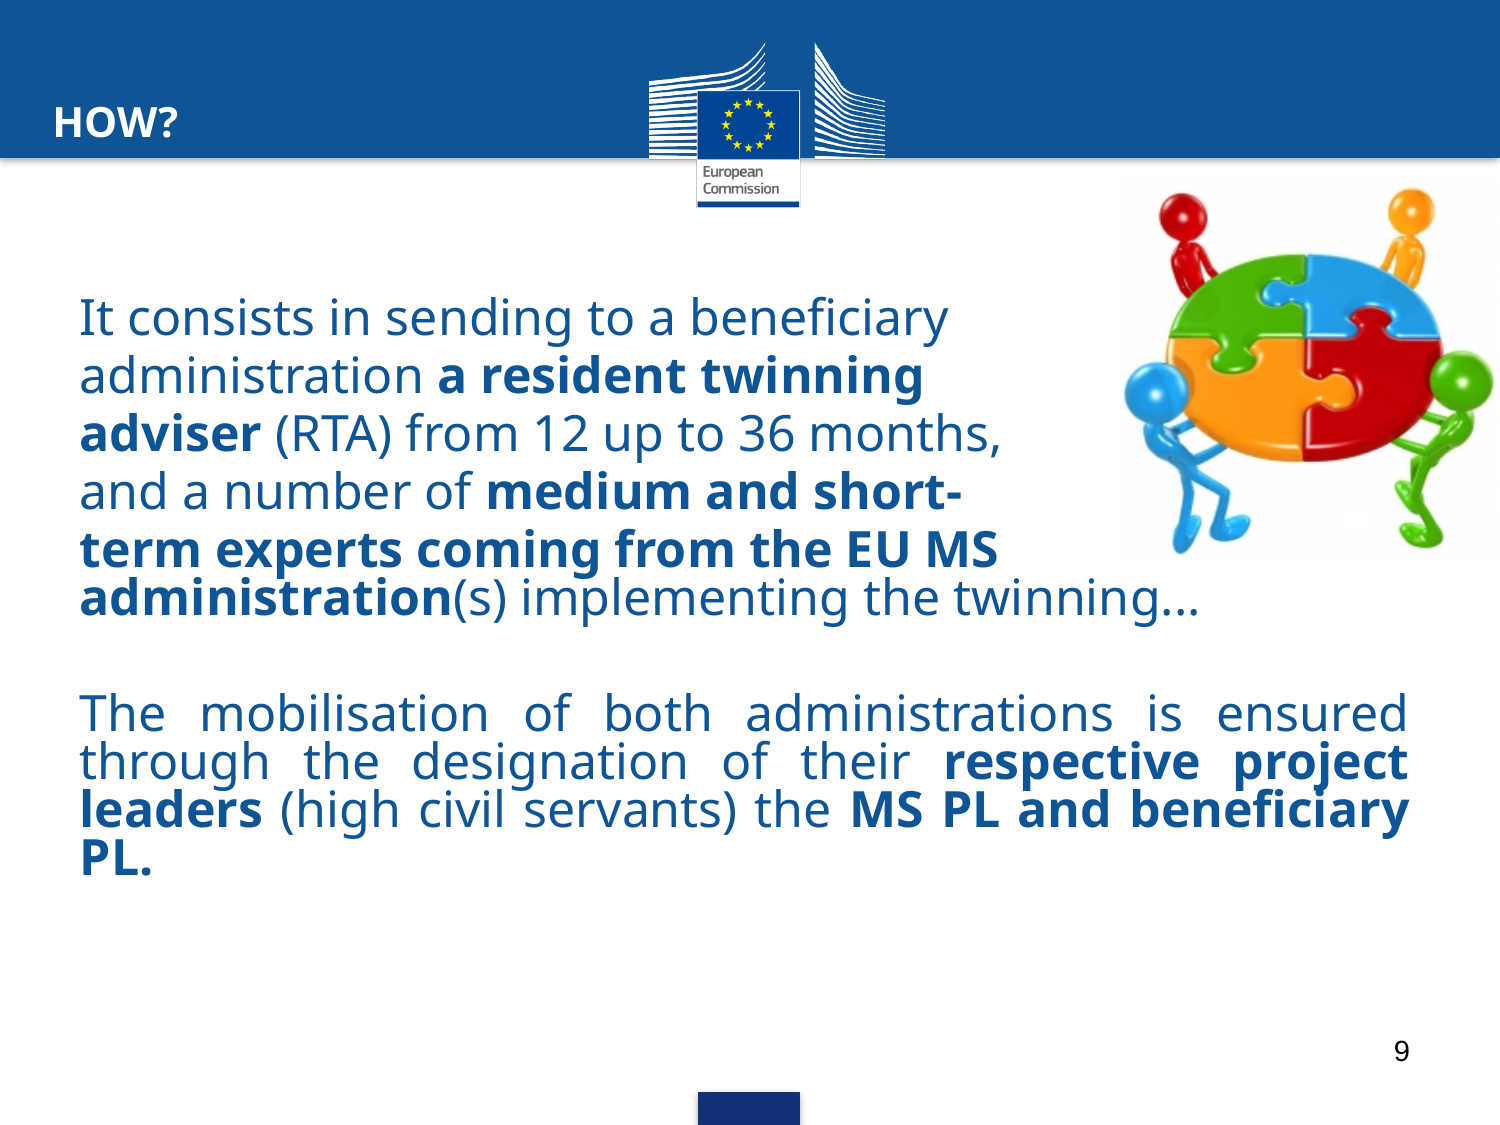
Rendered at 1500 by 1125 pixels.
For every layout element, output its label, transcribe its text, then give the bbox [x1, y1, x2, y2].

list It consists in sending to a beneficiary administration a resident twinning adviser (RTA) from 12 up to 36 months, and a number of medium and short- term experts coming from the EU MS administration(s) implementing the twinning... The mobilisation of both administrations is ensured through the designation of their respective project leaders (high civil servants) the MS PL and beneficiary PL. [64, 219, 1425, 1088]
picture [1116, 175, 1500, 564]
picture [649, 42, 885, 208]
text_box HOW? [37, 88, 325, 153]
slide_number 9 [1074, 1024, 1425, 1103]
